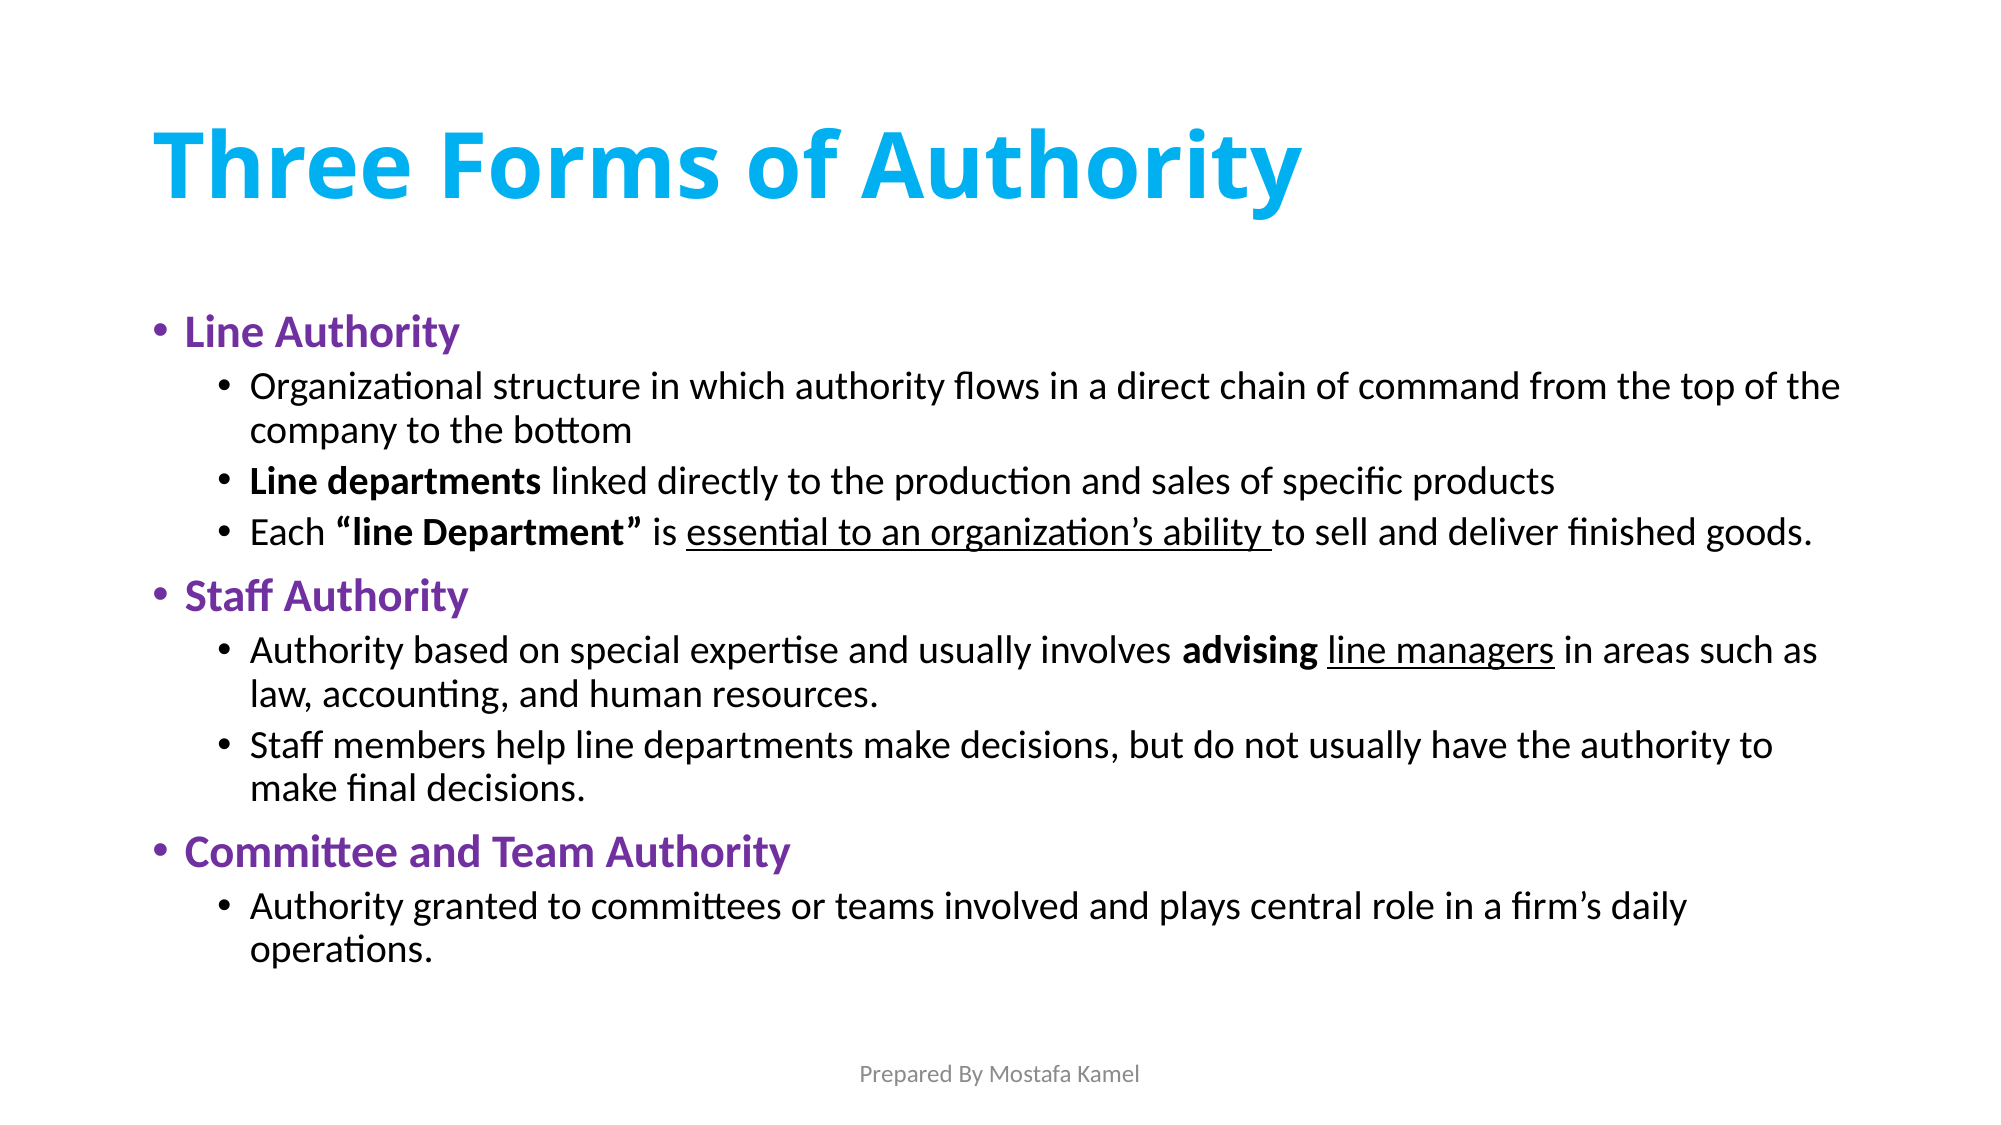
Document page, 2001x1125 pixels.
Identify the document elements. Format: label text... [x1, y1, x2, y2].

footer Prepared By Mostafa Kamel [662, 1042, 1338, 1103]
list Line Authority Organizational structure in which authority flows in a direct chain of command from the top of the company to the bottom Line departments linked directly to the production and sales of specific products Each “line Department” is essential to an organization’s ability to sell and deliver finished goods. Staff Authority Authority based on special expertise and usually involves advising line managers in areas such as law, accounting, and human resources. Staff members help line departments make decisions, but do not usually have the authority to make final decisions. Committee and Team Authority Authority granted to committees or teams involved and plays central role in a firm’s daily operations. [137, 299, 1863, 1014]
title Three Forms of Authority [137, 59, 1863, 278]
